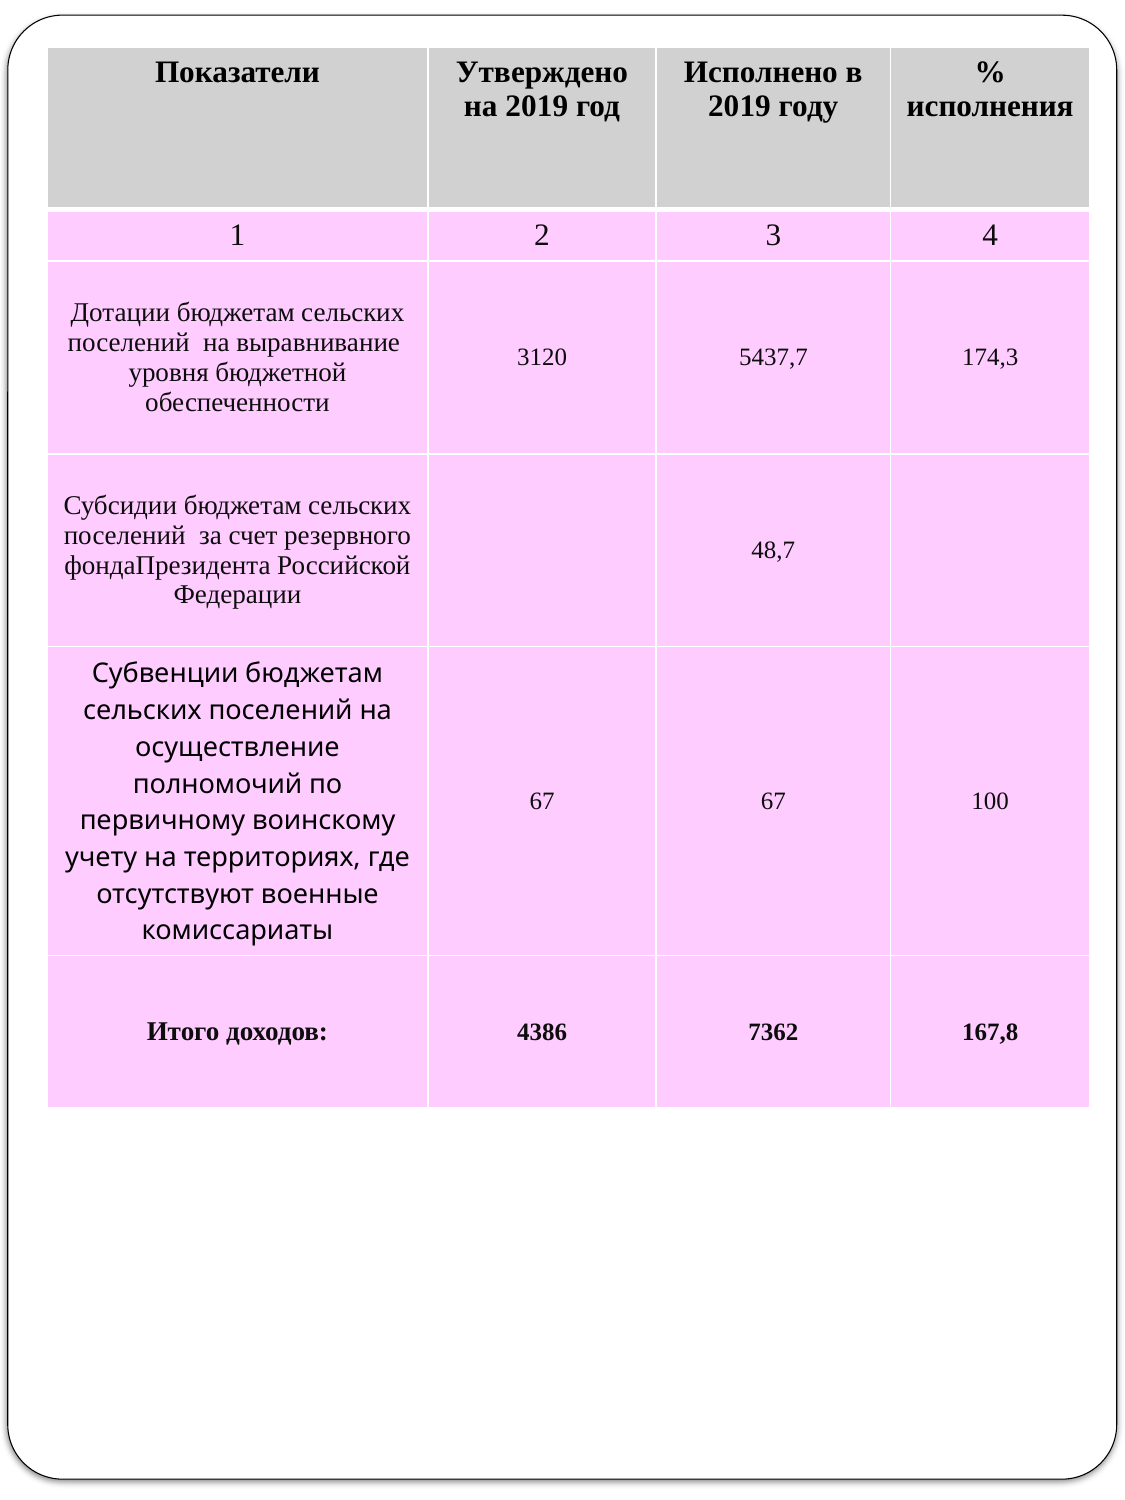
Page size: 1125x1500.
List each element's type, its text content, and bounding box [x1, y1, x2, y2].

table_cell 5437,7 [657, 262, 890, 453]
table_cell Итого доходов: [48, 956, 427, 1107]
table_header % исполнения [891, 48, 1089, 207]
table_cell [891, 455, 1089, 646]
table_cell 48,7 [657, 455, 890, 646]
table_cell 167,8 [891, 956, 1089, 1107]
table_cell Субсидии бюджетам сельских поселений за счет резервного фондаПрезидента Российской Федерации [48, 455, 427, 646]
table_cell Дотации бюджетам сельских поселений на выравнивание уровня бюджетной обеспеченности [48, 262, 427, 453]
table_cell [429, 455, 655, 646]
table_cell 1 [48, 212, 427, 260]
table_cell 4386 [429, 956, 655, 1107]
table_cell 7362 [657, 956, 890, 1107]
table_cell 67 [429, 647, 655, 955]
table_cell Субвенции бюджетам сельских поселений на осуществление полномочий по первичному воинскому учету на территориях, где отсутствуют военные комиссариаты [48, 647, 427, 955]
table_header Утверждено на 2019 год [429, 48, 655, 207]
table_cell 4 [891, 212, 1089, 260]
table_cell 3120 [429, 262, 655, 453]
table_header Показатели [48, 48, 427, 207]
table_cell 67 [657, 647, 890, 955]
table_cell 174,3 [891, 262, 1089, 453]
table_cell 100 [891, 647, 1089, 955]
table_cell 3 [657, 212, 890, 260]
table_cell 2 [429, 212, 655, 260]
table_header Исполнено в 2019 году [657, 48, 890, 207]
